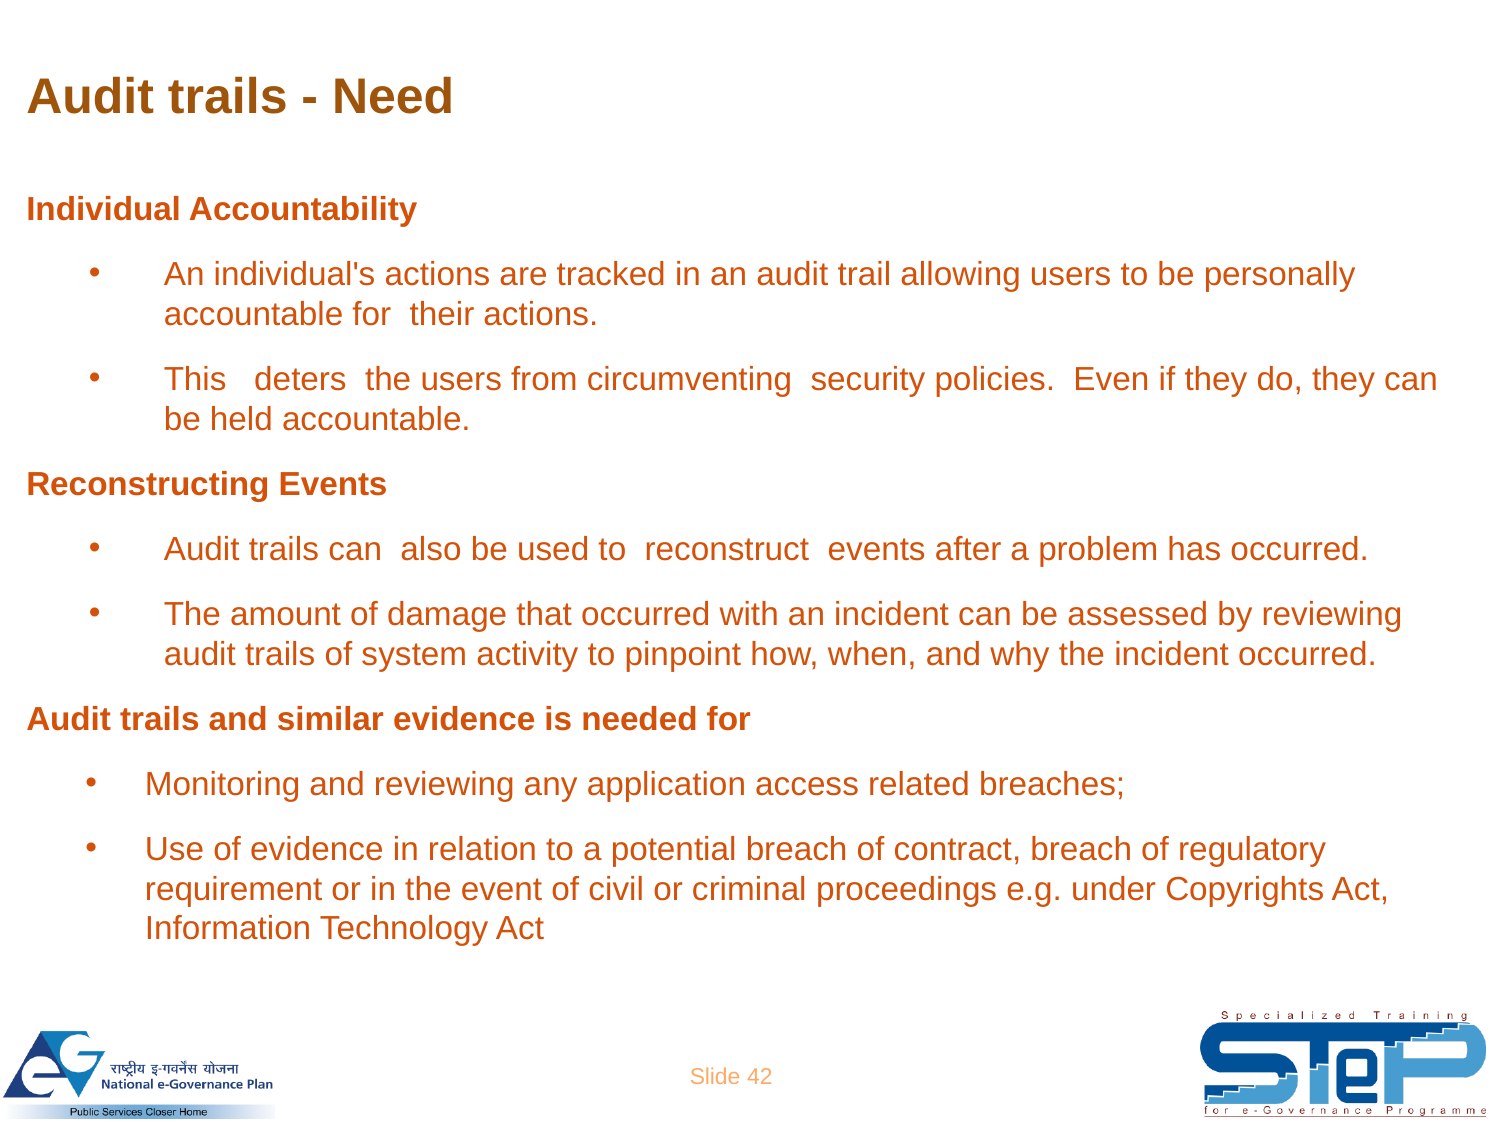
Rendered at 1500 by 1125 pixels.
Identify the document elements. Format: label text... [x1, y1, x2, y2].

list Individual Accountability An individual's actions are tracked in an audit trail allowing users to be personally accountable for their actions. This deters the users from circumventing security policies. Even if they do, they can be held accountable. Reconstructing Events Audit trails can also be used to reconstruct events after a problem has occurred. The amount of damage that occurred with an incident can be assessed by reviewing audit trails of system activity to pinpoint how, when, and why the incident occurred. Audit trails and similar evidence is needed for Monitoring and reviewing any application access related breaches; Use of evidence in relation to a potential breach of contract, breach of regulatory requirement or in the event of civil or criminal proceedings e.g. under Copyrights Act, Information Technology Act [26, 187, 1463, 987]
picture [1200, 1011, 1486, 1117]
title Audit trails - Need [26, 63, 1472, 188]
picture [2, 1031, 275, 1119]
